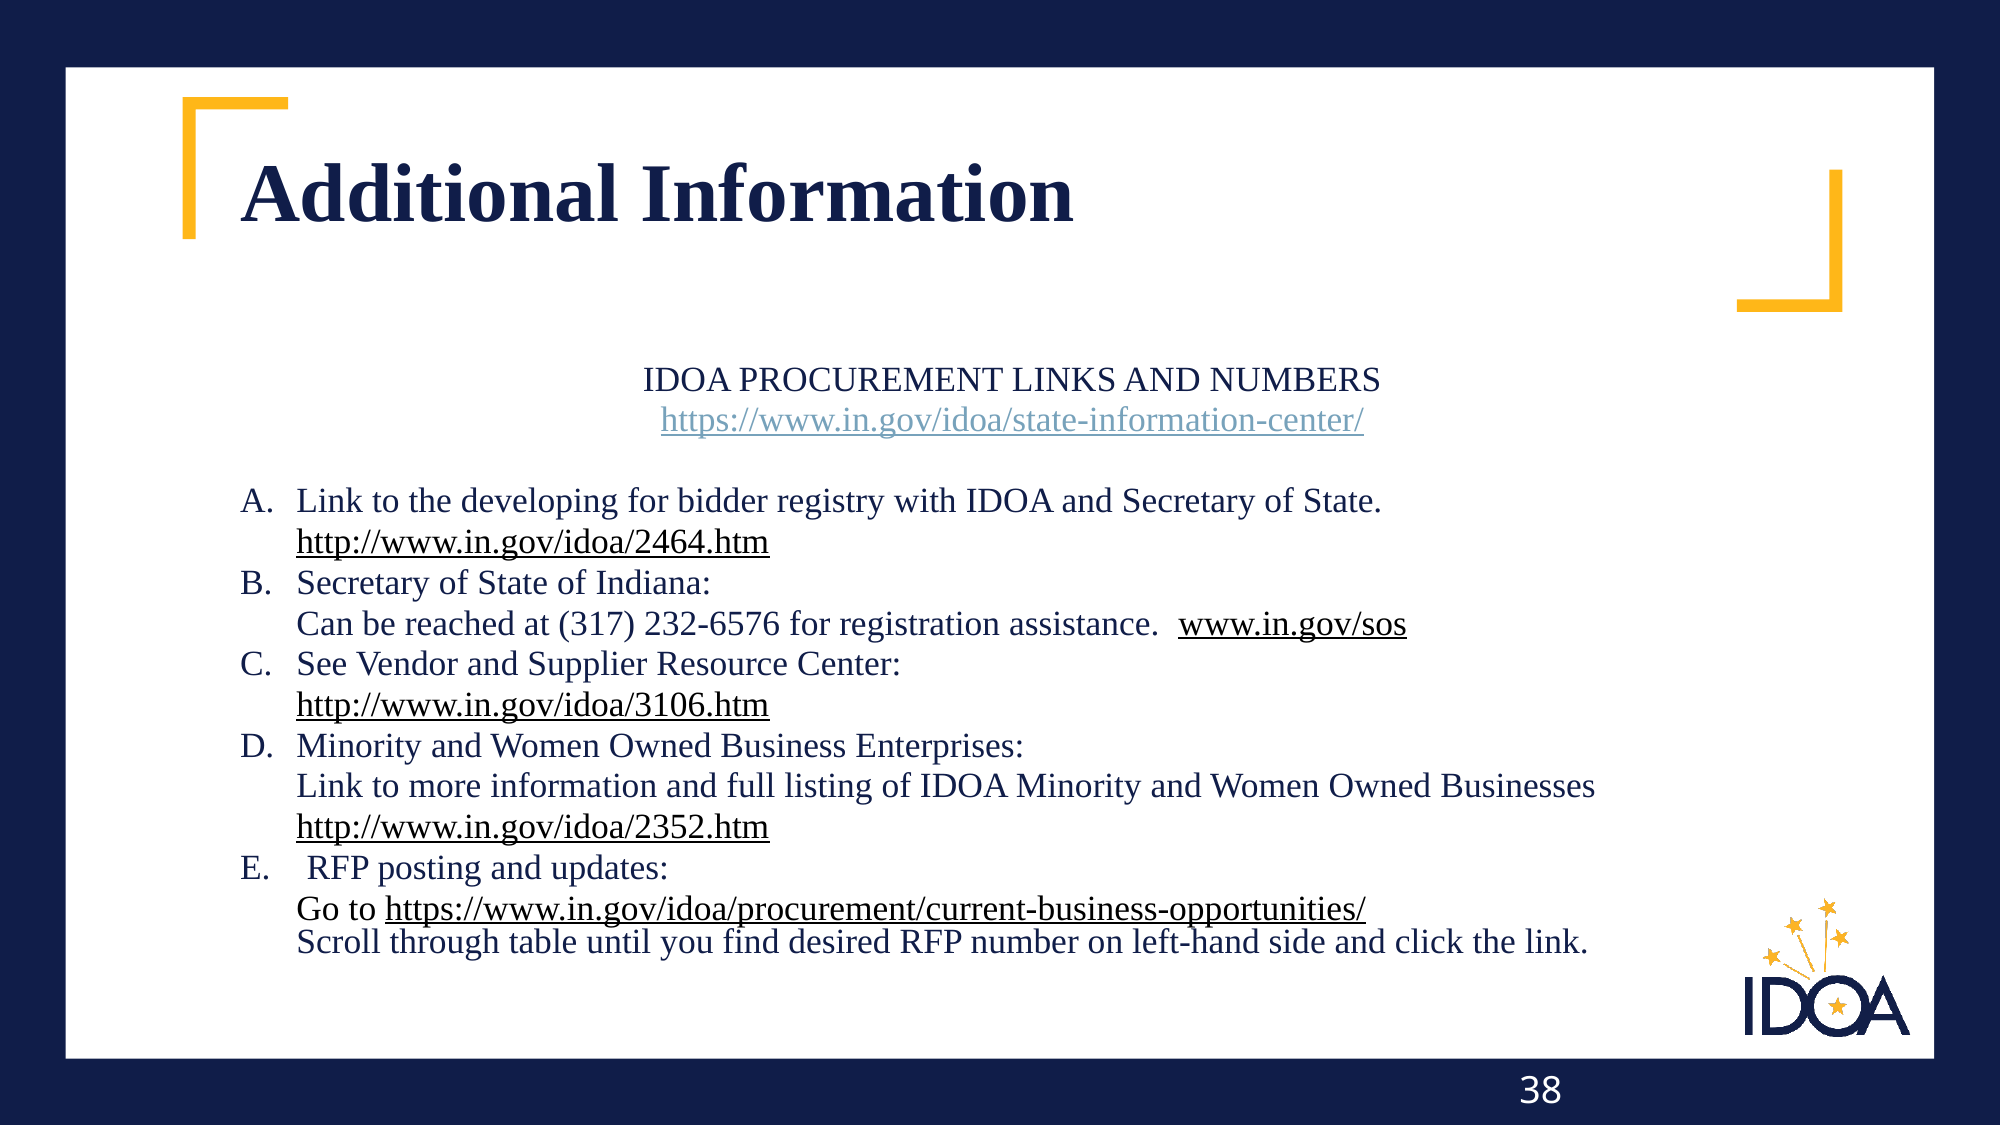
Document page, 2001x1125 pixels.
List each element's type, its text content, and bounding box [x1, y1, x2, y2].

title Additional Information [225, 142, 1800, 279]
list IDOA PROCUREMENT LINKS AND NUMBERS https://www.in.gov/idoa/state-information-center/ A. Link to the developing for bidder registry with IDOA and Secretary of State. http://www.in.gov/idoa/2464.htm B. Secretary of State of Indiana: Can be reached at (317) 232-6576 for registration assistance. www.in.gov/sos C. See Vendor and Supplier Resource Center: http://www.in.gov/idoa/3106.htm Minority and Women Owned Business Enterprises: Link to more information and full listing of IDOA Minority and Women Owned Businesses http://www.in.gov/idoa/2352.htm E. RFP posting and updates: Go to https://www.in.gov/idoa/procurement/current-business-opportunities/ Scroll through table until you find desired RFP number on left-hand side and click the link. [225, 356, 1800, 1032]
slide_number 38 [1504, 1058, 1767, 1125]
picture [1702, 857, 1959, 1114]
